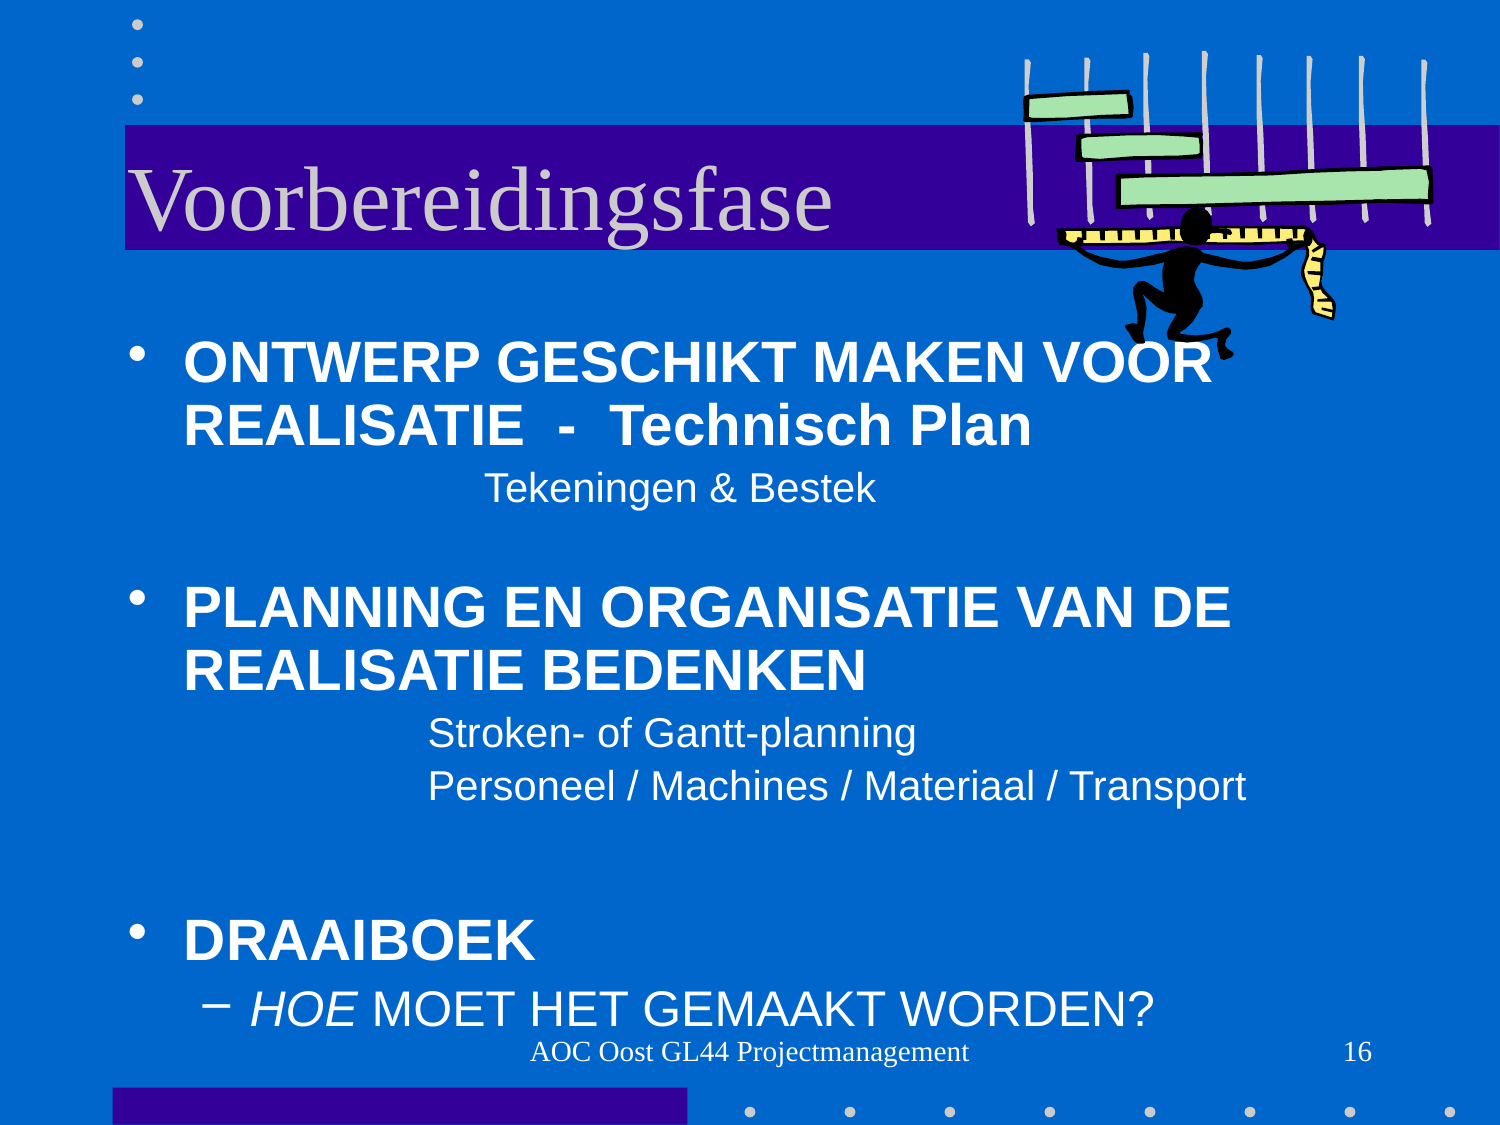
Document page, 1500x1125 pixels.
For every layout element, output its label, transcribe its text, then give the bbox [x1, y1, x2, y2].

picture [1022, 50, 1434, 360]
list ONTWERP GESCHIKT MAKEN VOOR REALISATIE - Technisch Plan Tekeningen & Bestek PLANNING EN ORGANISATIE VAN DE REALISATIE BEDENKEN Stroken- of Gantt-planning Personeel / Machines / Materiaal / Transport DRAAIBOEK HOE MOET HET GEMAAKT WORDEN? [112, 324, 1388, 1000]
title Voorbereidingsfase [112, 99, 1017, 288]
footer AOC Oost GL44 Projectmanagement [512, 1012, 988, 1088]
slide_number 16 [1074, 1012, 1388, 1088]
